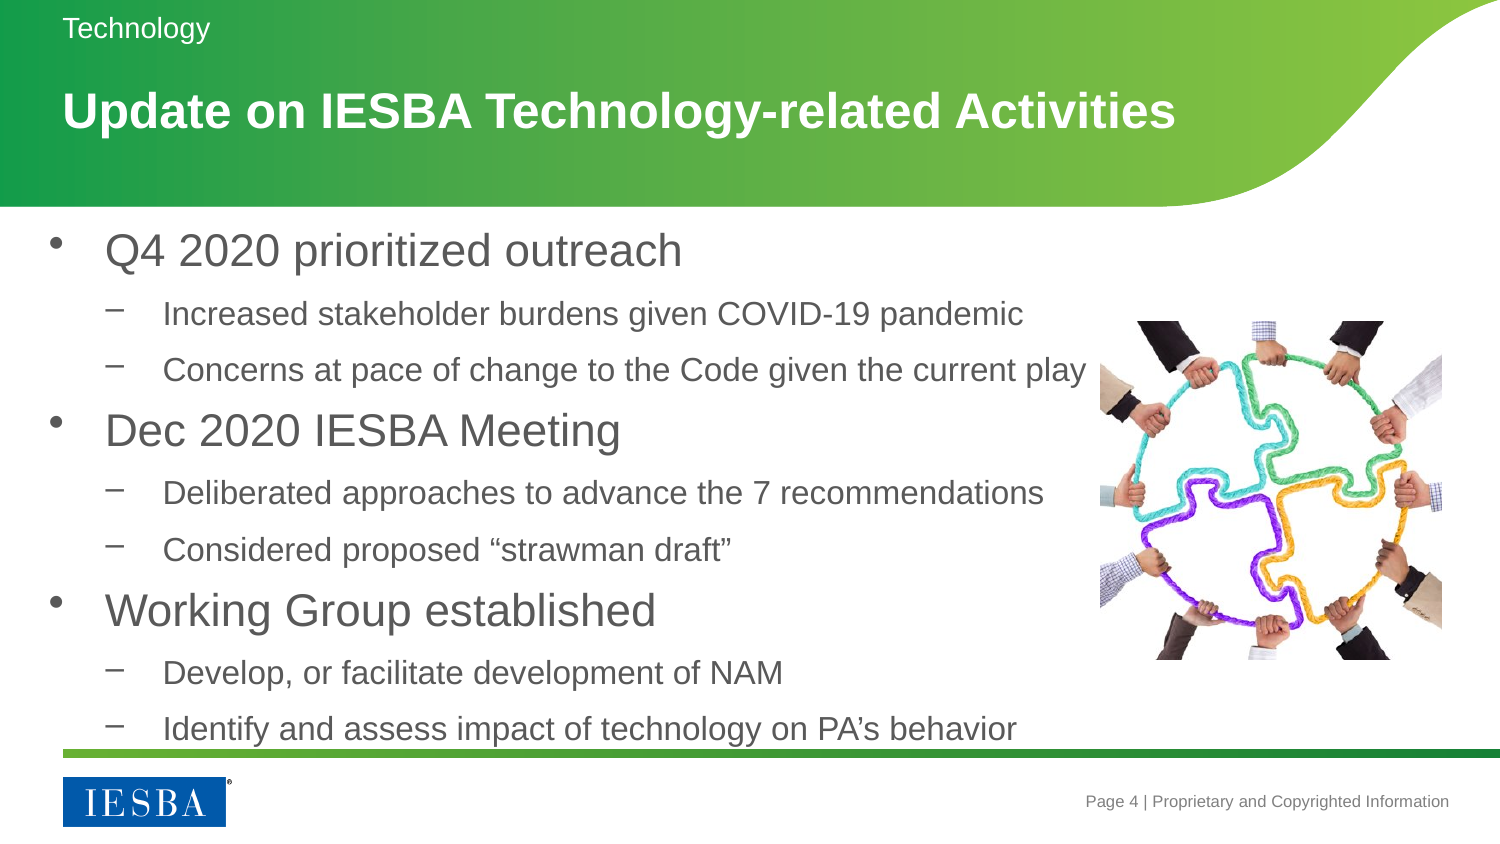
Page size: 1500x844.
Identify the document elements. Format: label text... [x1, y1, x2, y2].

picture [0, 0, 1500, 207]
subtitle Technology [62, 9, 500, 38]
picture [63, 777, 232, 827]
list Q4 2020 prioritized outreach Increased stakeholder burdens given COVID-19 pandemic Concerns at pace of change to the Code given the current play Dec 2020 IESBA Meeting Deliberated approaches to advance the 7 recommendations Considered proposed “strawman draft” Working Group established Develop, or facilitate development of NAM Identify and assess impact of technology on PA’s behavior [33, 213, 1129, 727]
title Update on IESBA Technology-related Activities [62, 75, 1300, 142]
picture [1099, 321, 1442, 660]
